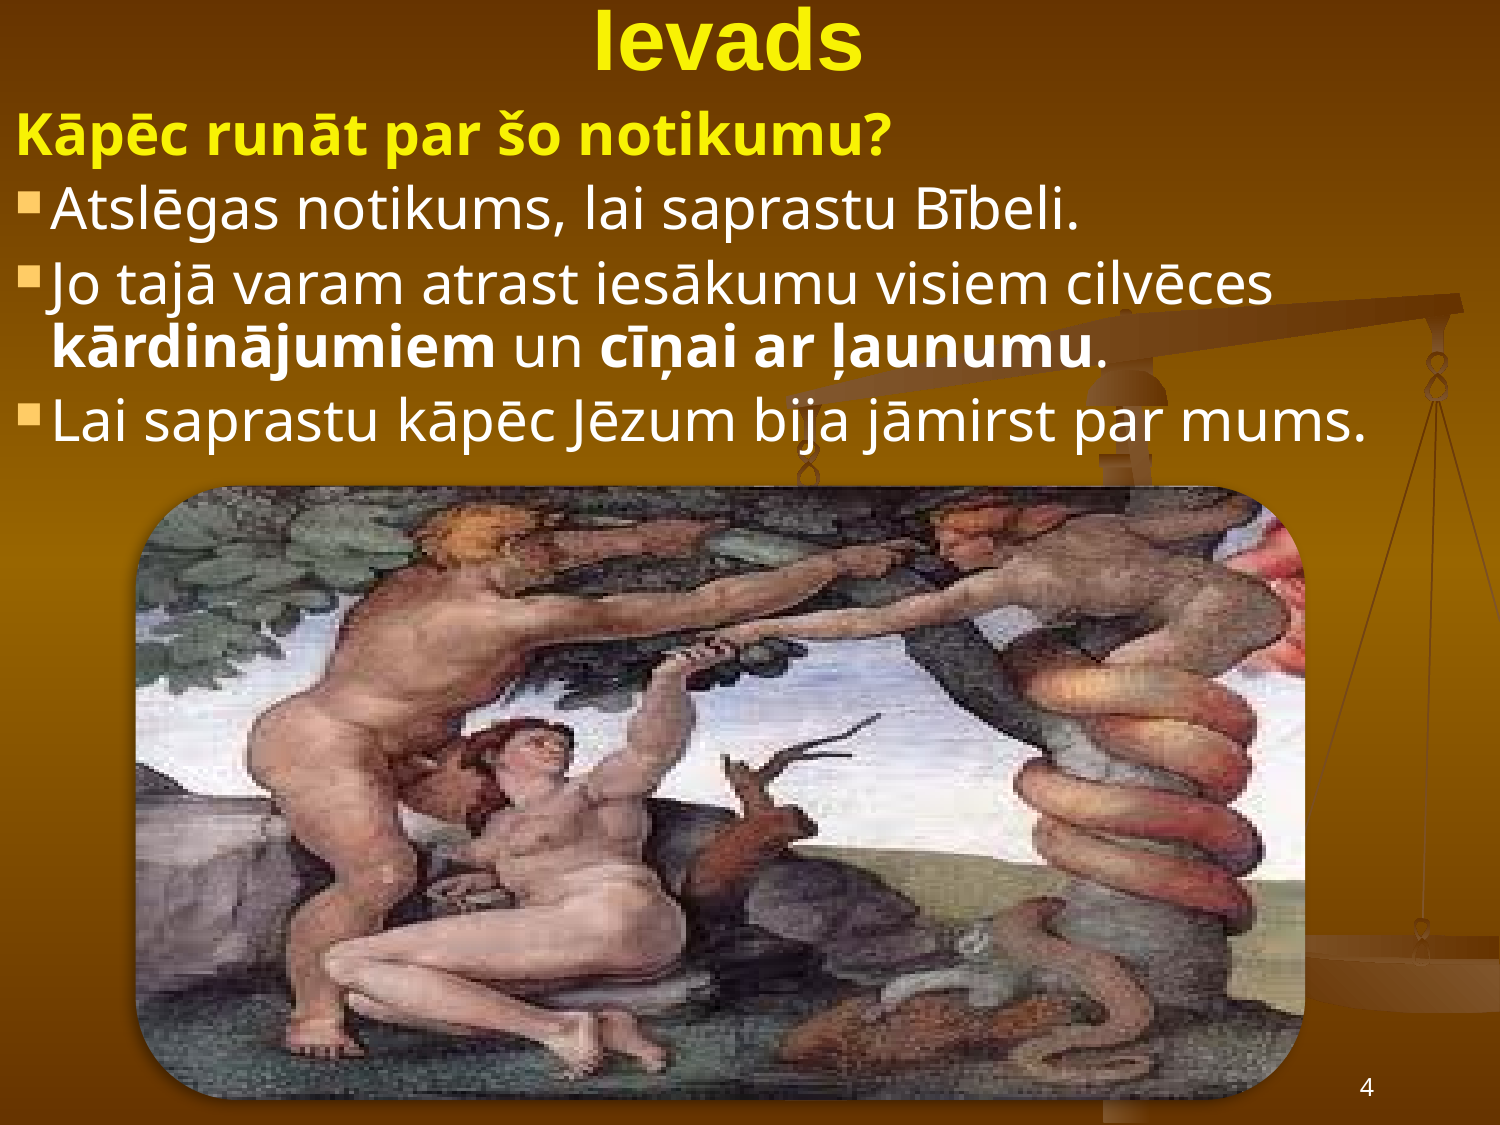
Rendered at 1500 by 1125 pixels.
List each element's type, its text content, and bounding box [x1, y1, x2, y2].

picture [135, 485, 1306, 1101]
text_box Kāpēc runāt par šo notikumu? Atslēgas notikums, lai saprastu Bībeli. Jo tajā varam atrast iesākumu visiem cilvēces kārdinājumiem un cīņai ar ļaunumu. Lai saprastu kāpēc Jēzum bija jāmirst par mums. [0, 90, 1500, 462]
slide_number 4 [1292, 1075, 1390, 1114]
title Ievads [0, 24, 1460, 90]
